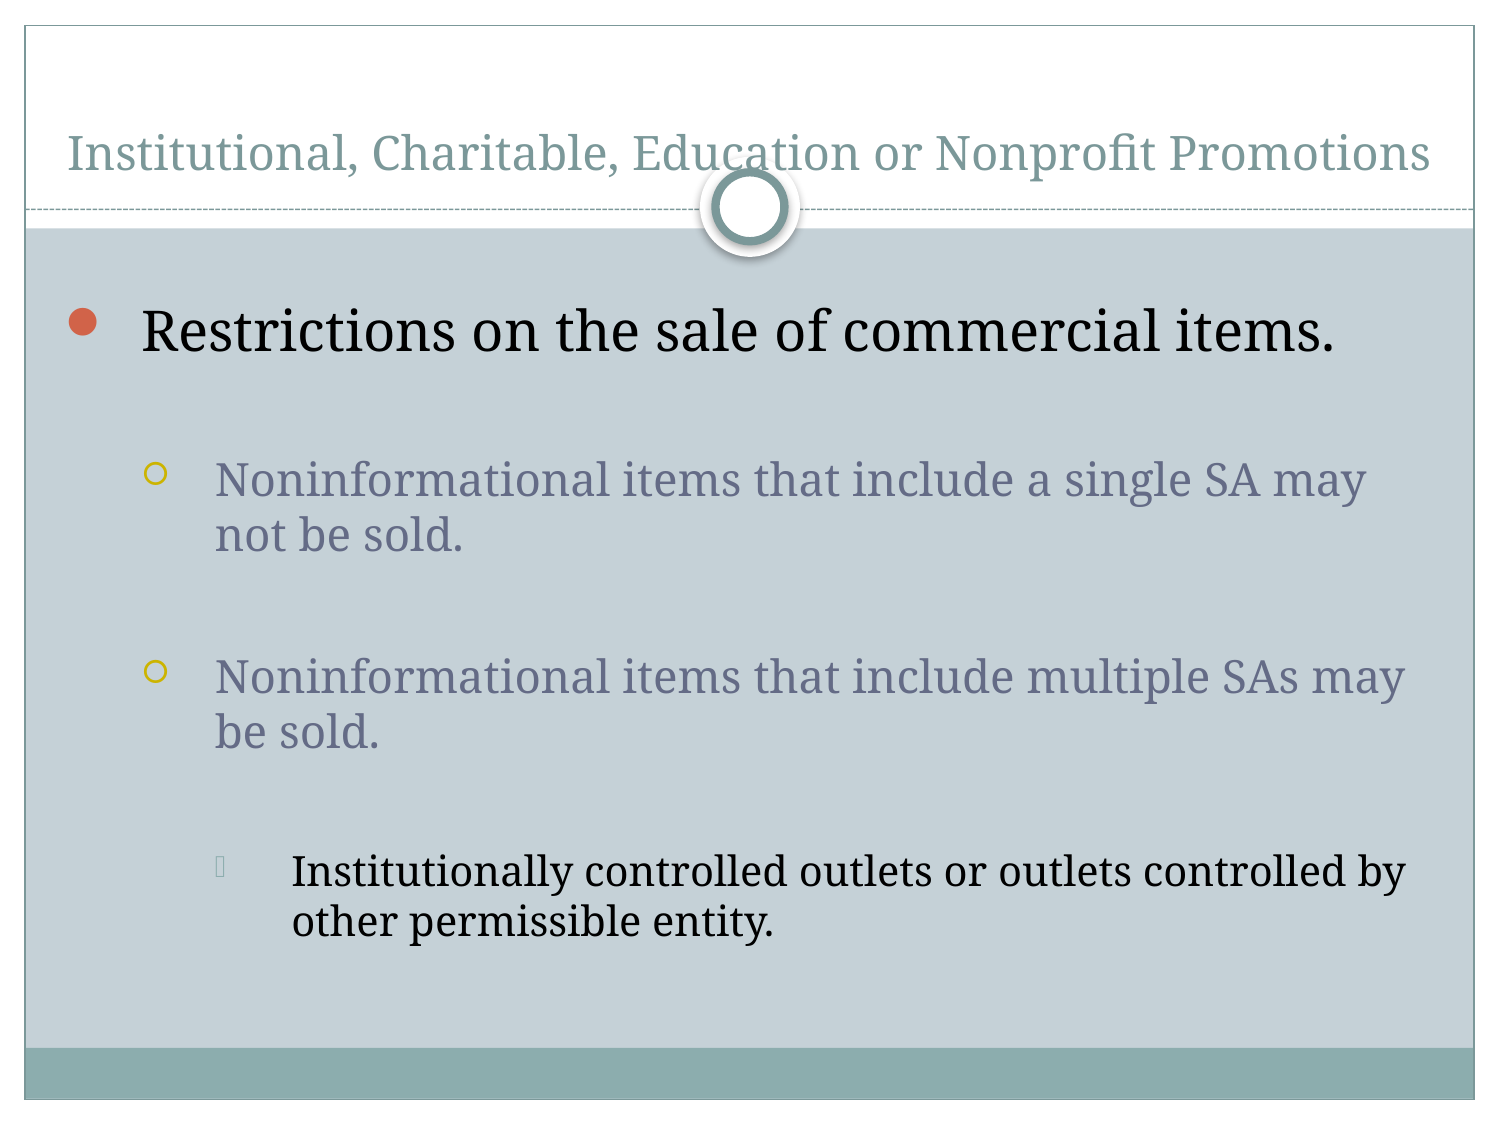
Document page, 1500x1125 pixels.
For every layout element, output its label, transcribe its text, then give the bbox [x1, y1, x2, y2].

title Institutional, Charitable, Education or Nonprofit Promotions [50, 62, 1450, 187]
list Restrictions on the sale of commercial items. Noninformational items that include a single SA may not be sold. Noninformational items that include multiple SAs may be sold. Institutionally controlled outlets or outlets controlled by other permissible entity. [50, 287, 1445, 1038]
